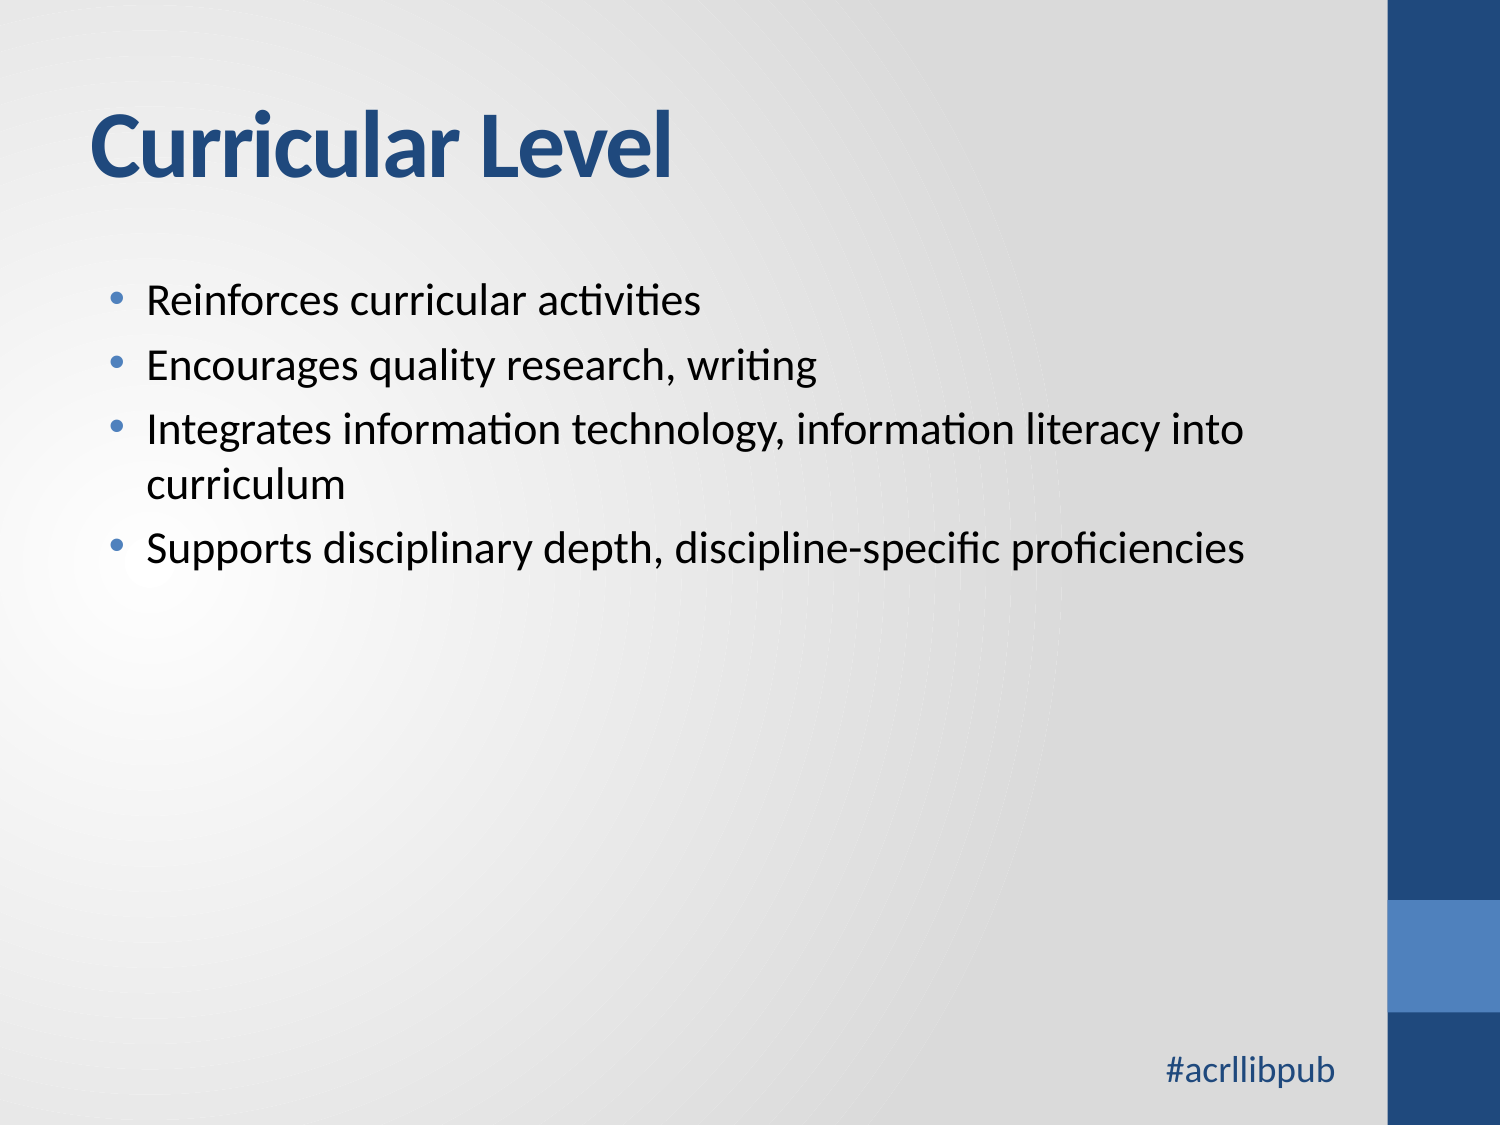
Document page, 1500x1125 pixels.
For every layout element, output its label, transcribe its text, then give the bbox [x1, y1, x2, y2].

text_box #acrllibpub [1150, 1037, 1351, 1098]
title Curricular Level [75, 45, 1325, 233]
list Reinforces curricular activities Encourages quality research, writing Integrates information technology, information literacy into curriculum Supports disciplinary depth, discipline-specific proficiencies [75, 262, 1325, 1050]
